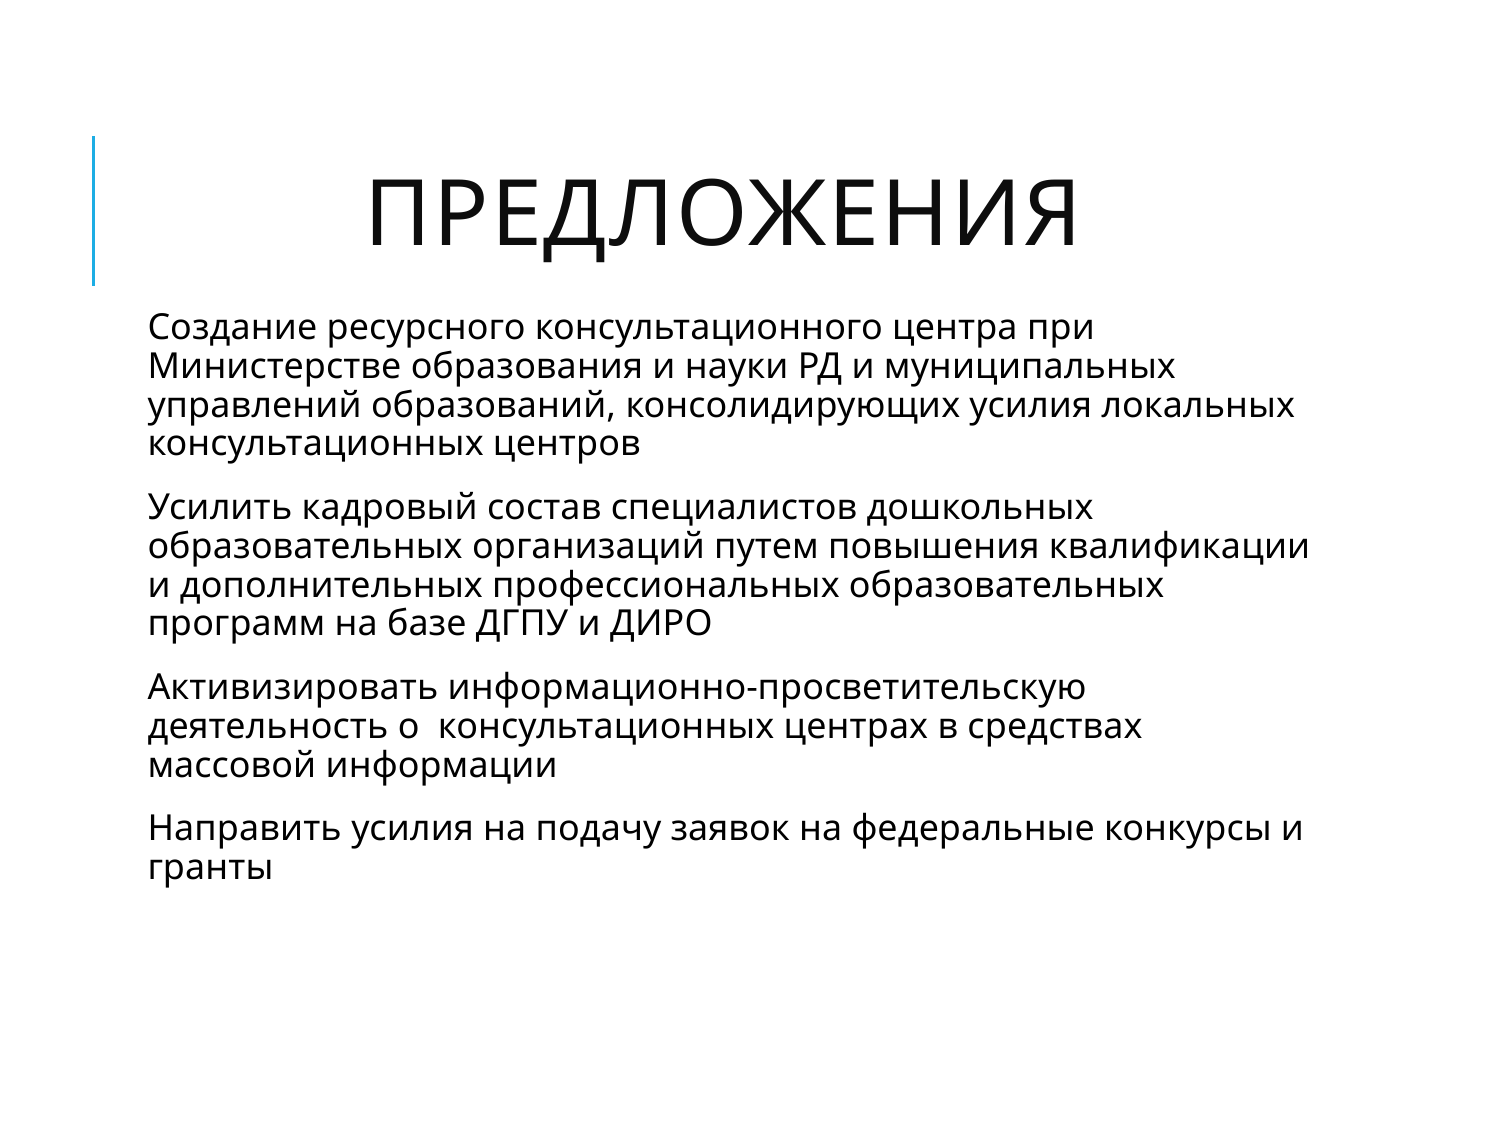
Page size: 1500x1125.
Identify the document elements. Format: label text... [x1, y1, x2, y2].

list Создание ресурсного консультационного центра при Министерстве образования и науки РД и муниципальных управлений образований, консолидирующих усилия локальных консультационных центров Усилить кадровый состав специалистов дошкольных образовательных организаций путем повышения квалификации и дополнительных профессиональных образовательных программ на базе ДГПУ и ДИРО Активизировать информационно-просветительскую деятельность о консультационных центрах в средствах массовой информации Направить усилия на подачу заявок на федеральные конкурсы и гранты [126, 301, 1322, 962]
title Предложения [126, 96, 1322, 301]
